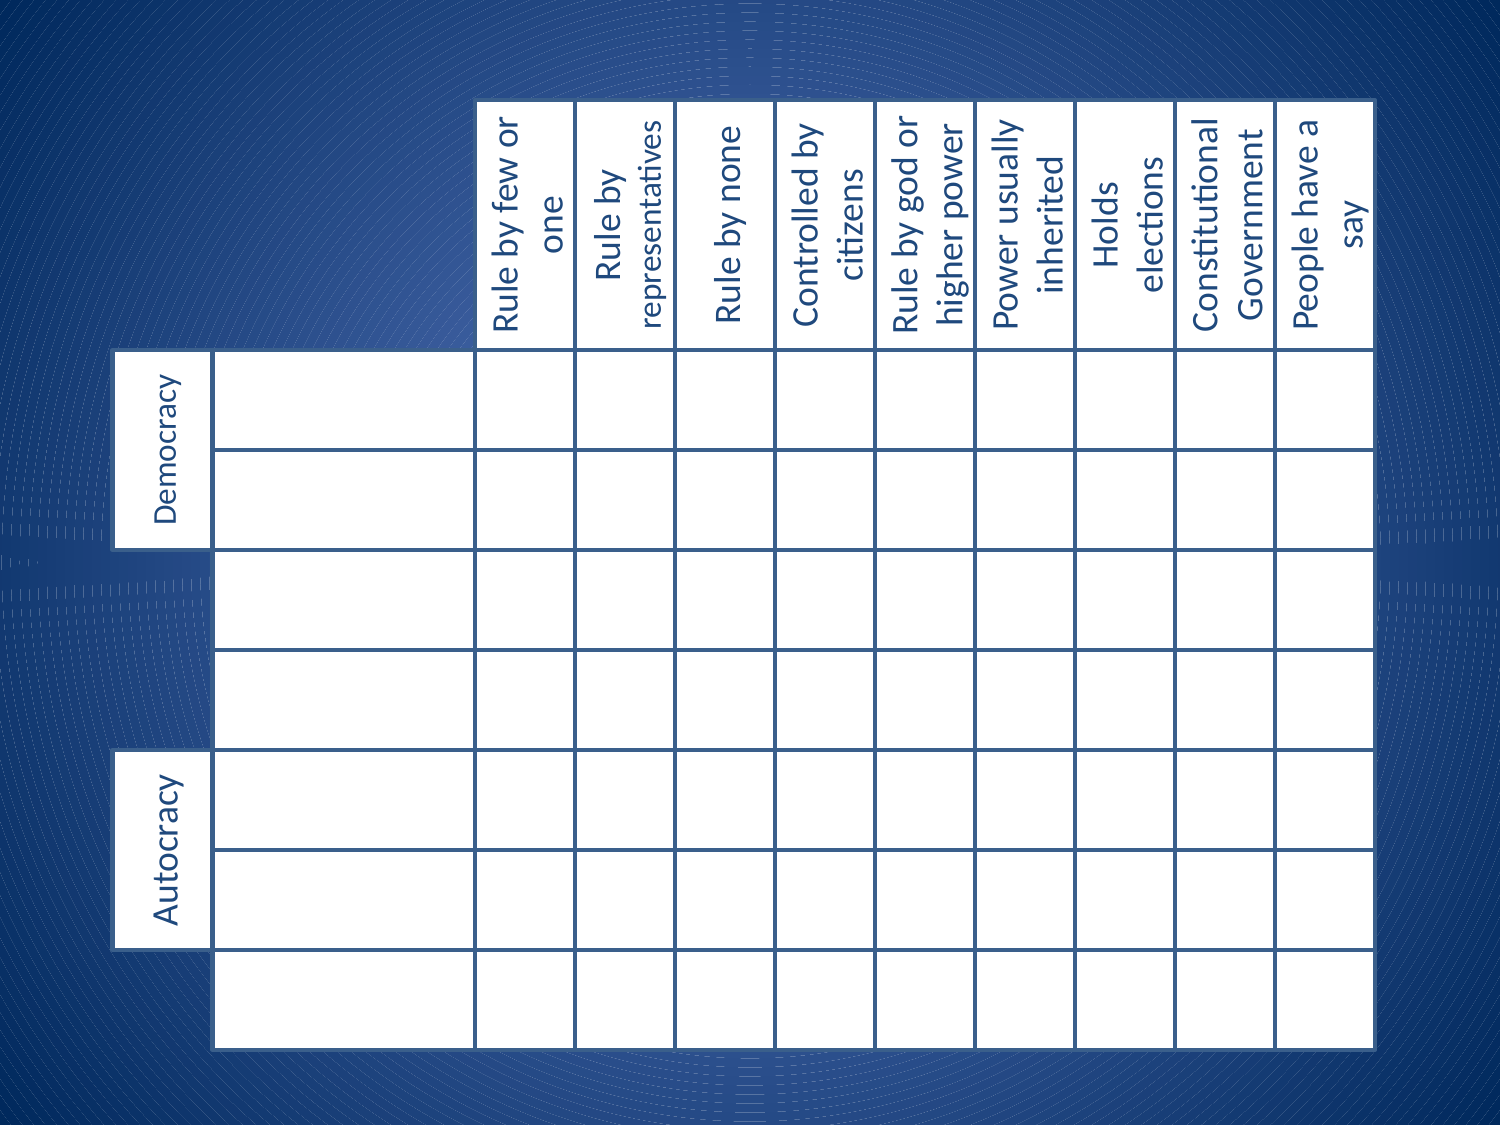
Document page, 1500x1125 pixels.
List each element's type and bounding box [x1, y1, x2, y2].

text_box [112, 99, 1376, 1051]
